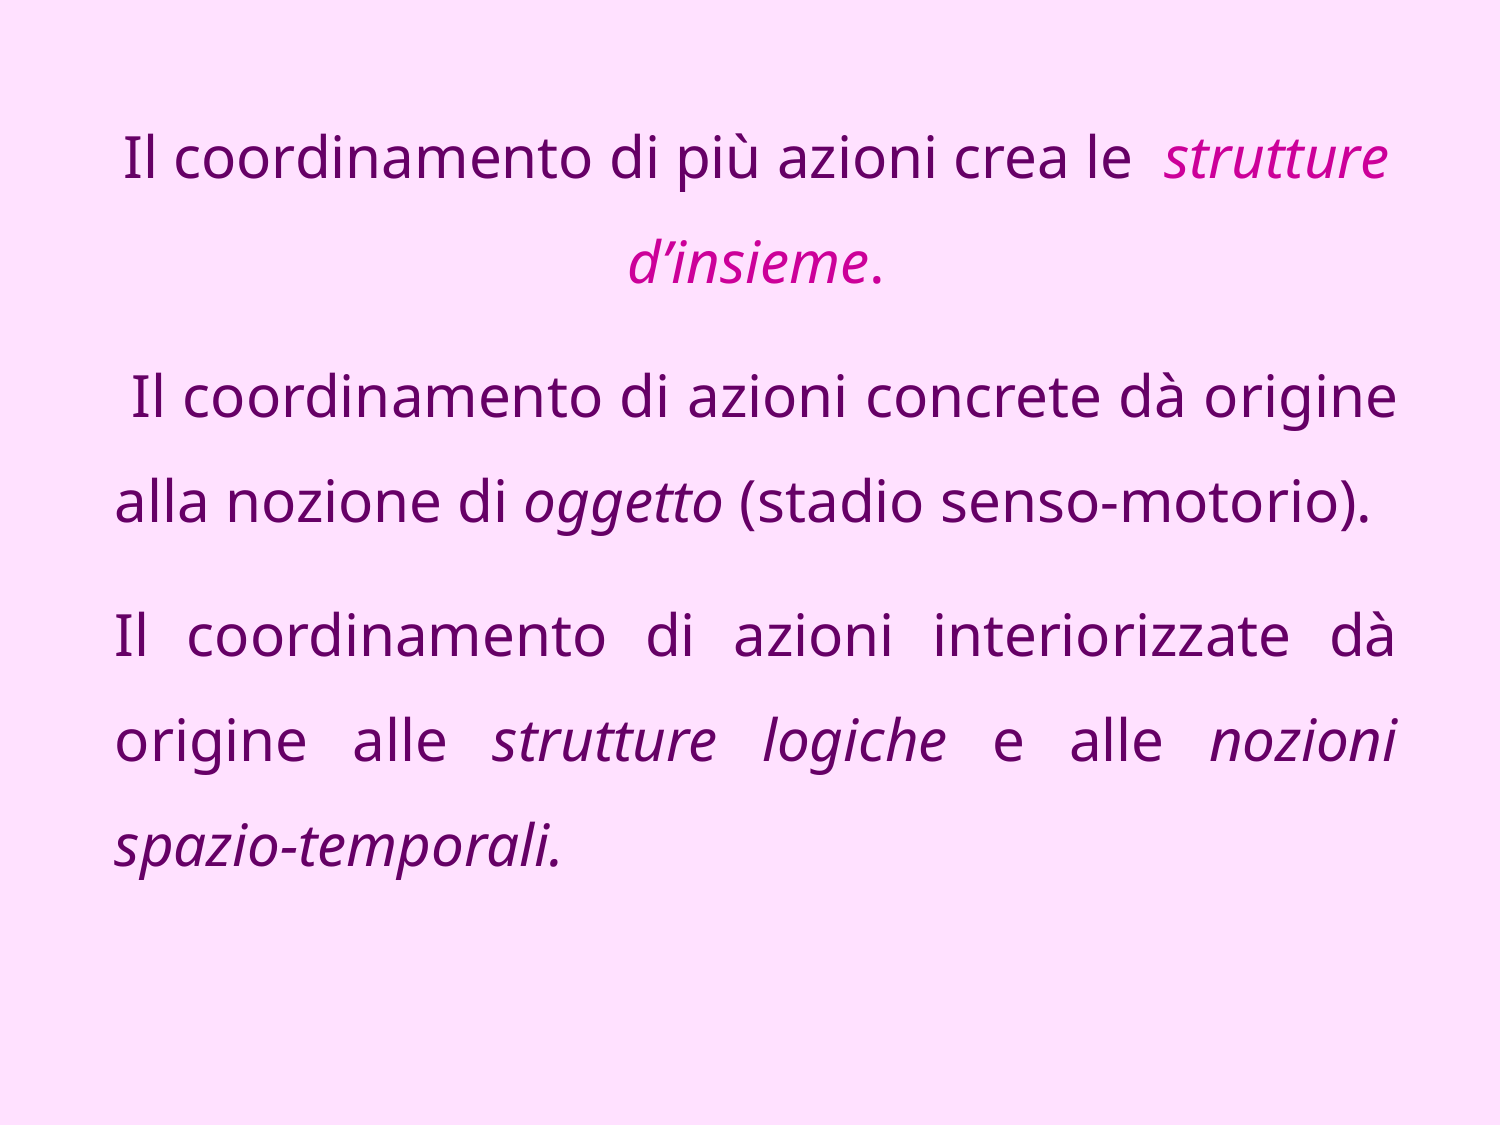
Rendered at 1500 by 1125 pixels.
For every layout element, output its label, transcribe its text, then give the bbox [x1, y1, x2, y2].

text_box Il coordinamento di più azioni crea le strutture d’insieme. Il coordinamento di azioni concrete dà origine alla nozione di oggetto (stadio senso-motorio). Il coordinamento di azioni interiorizzate dà origine alle strutture logiche e alle nozioni spazio-temporali. [99, 78, 1413, 1020]
